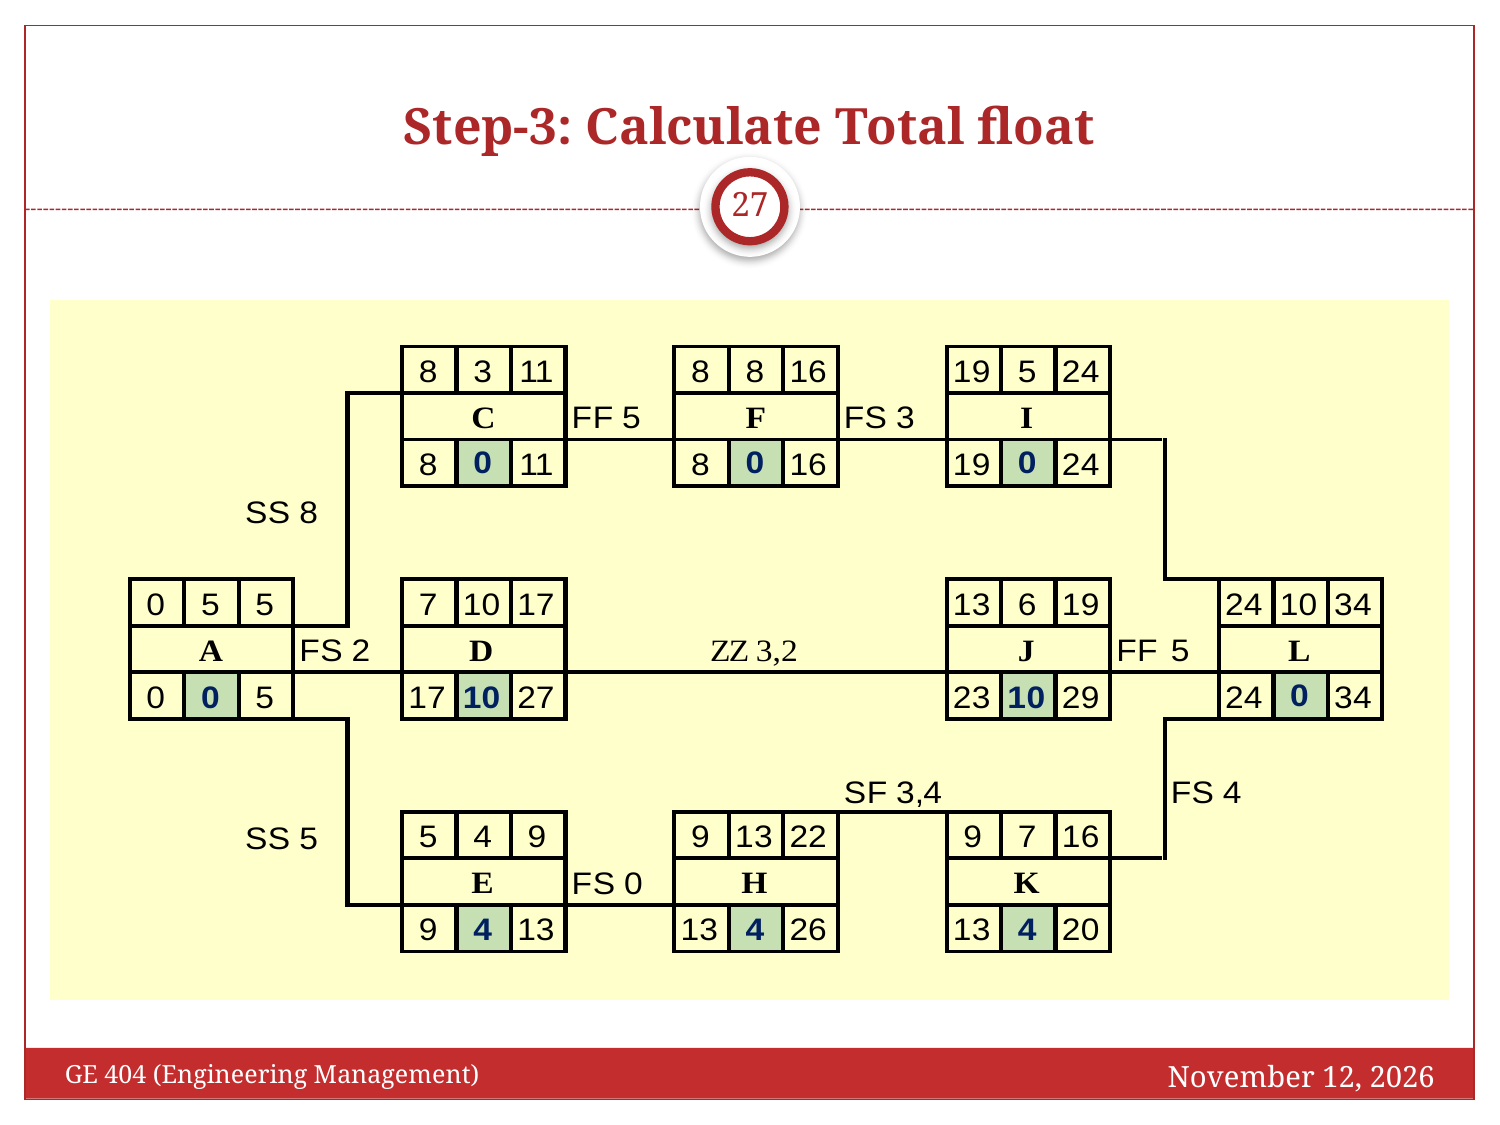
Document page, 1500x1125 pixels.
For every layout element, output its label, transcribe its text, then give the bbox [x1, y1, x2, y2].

slide_number 27 [712, 169, 788, 243]
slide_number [950, 1050, 1450, 1111]
title Step-3: Calculate Total float [49, 37, 1450, 162]
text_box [49, 299, 1450, 1001]
footer GE 404 (Engineering Management) [50, 1051, 638, 1112]
